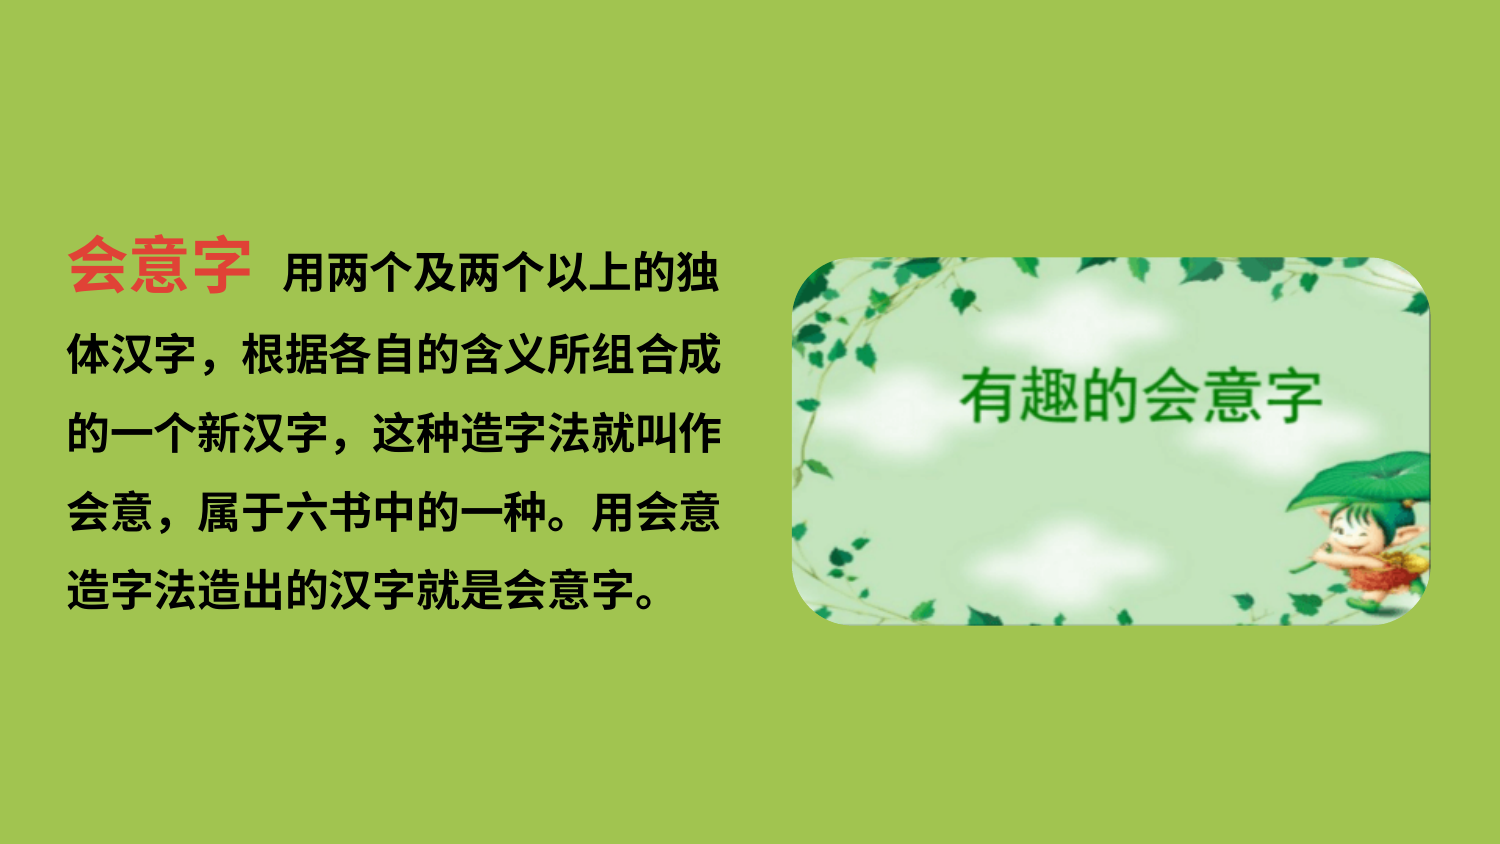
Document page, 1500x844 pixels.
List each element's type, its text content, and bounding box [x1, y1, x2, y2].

picture [791, 257, 1431, 626]
text_box 会意字 用两个及两个以上的独体汉字，根据各自的含义所组合成的一个新汉字，这种造字法就叫作会意，属于六书中的一种。用会意造字法造出的汉字就是会意字。 [54, 182, 771, 622]
